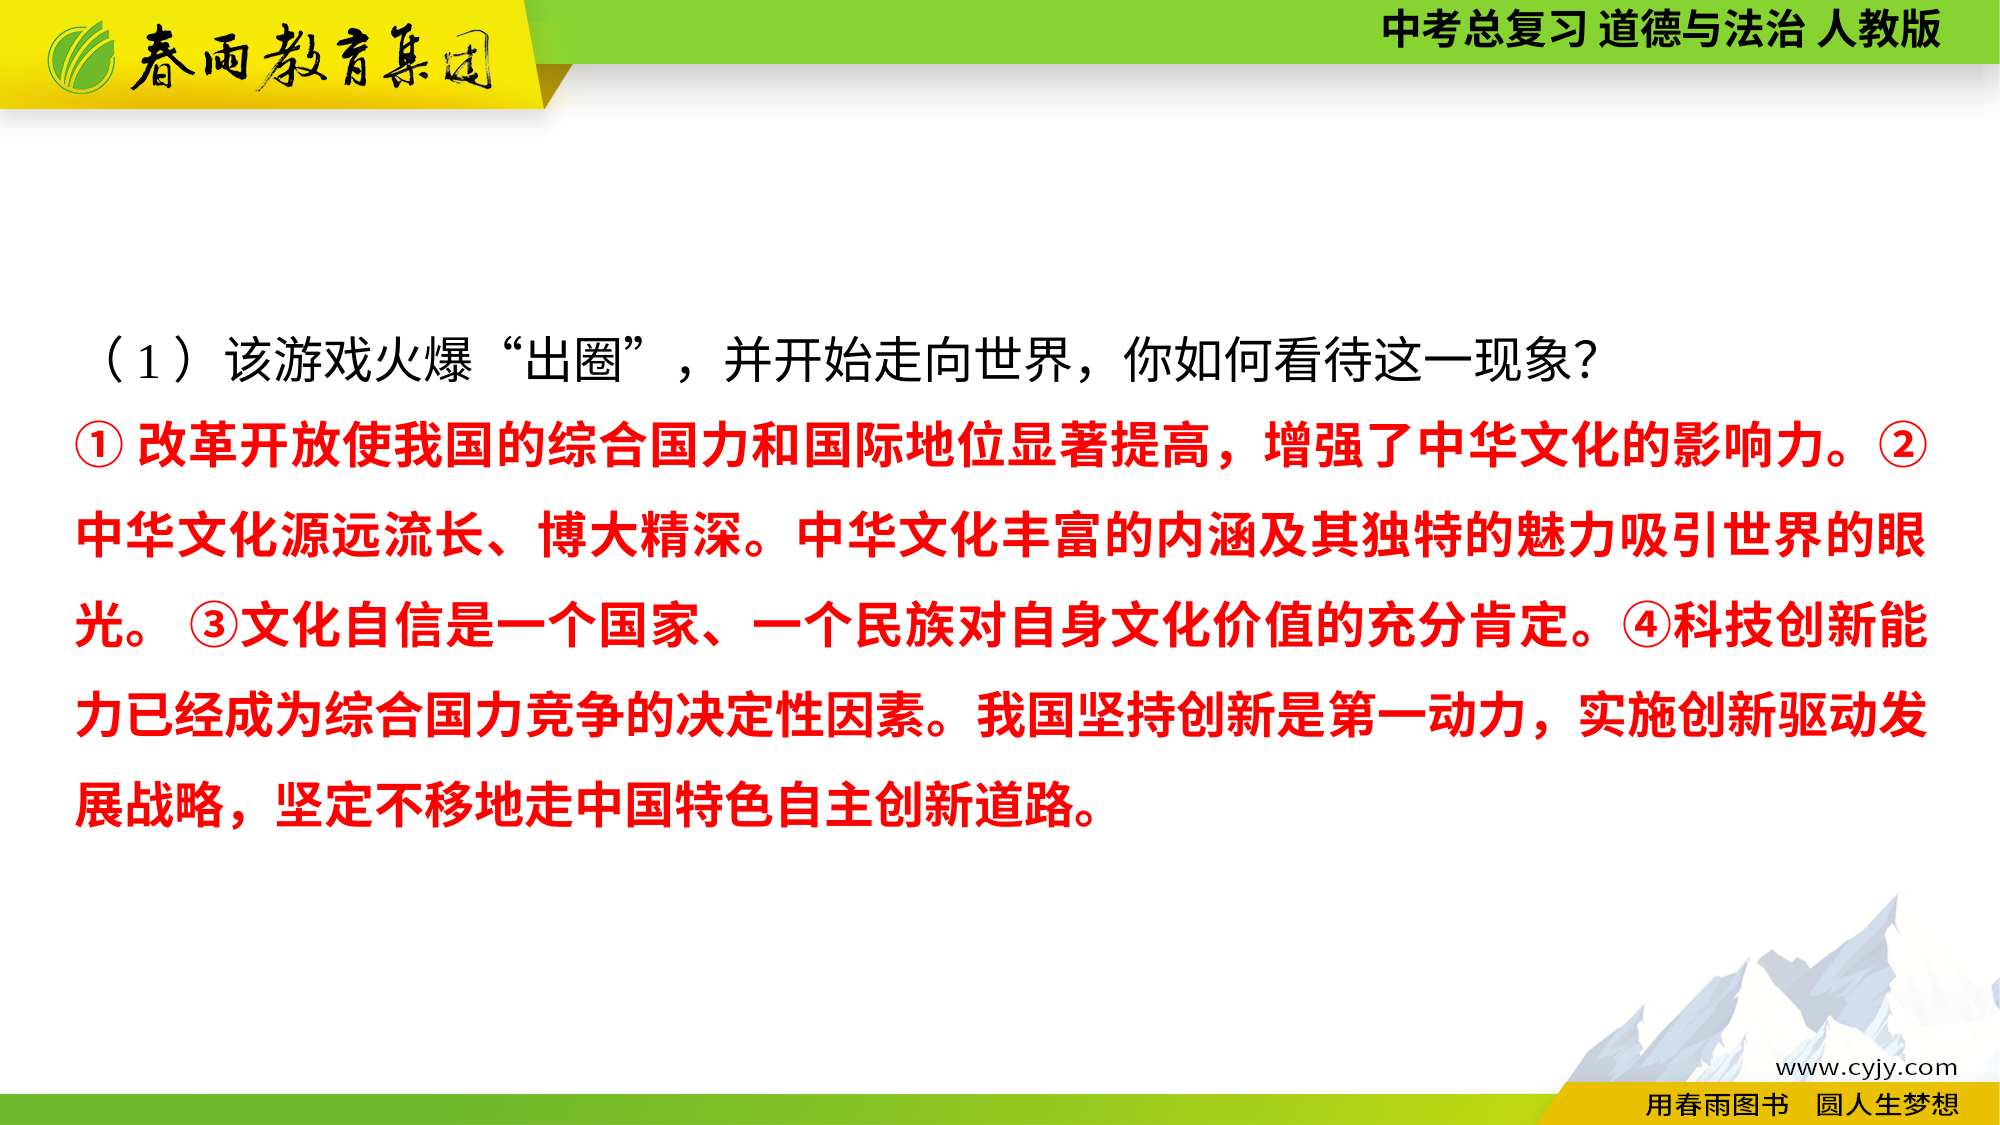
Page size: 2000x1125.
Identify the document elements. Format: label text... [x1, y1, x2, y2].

text_box ①改革开放使我国的综合国力和国际地位显著提高，增强了中华文化的影响力。②中华文化源远流长、博大精深。中华文化丰富的内涵及其独特的魅力吸引世界的眼光。 ③文化自信是一个国家、一个民族对自身文化价值的充分肯定。④科技创新能力已经成为综合国力竞争的决定性因素。我国坚持创新是第一动力，实施创新驱动发展战略，坚定不移地走中国特色自主创新道路。 [59, 376, 1944, 842]
list （1）该游戏火爆“出圈”，并开始走向世界，你如何看待这一现象？ [59, 290, 1944, 376]
picture [0, 0, 2000, 1125]
